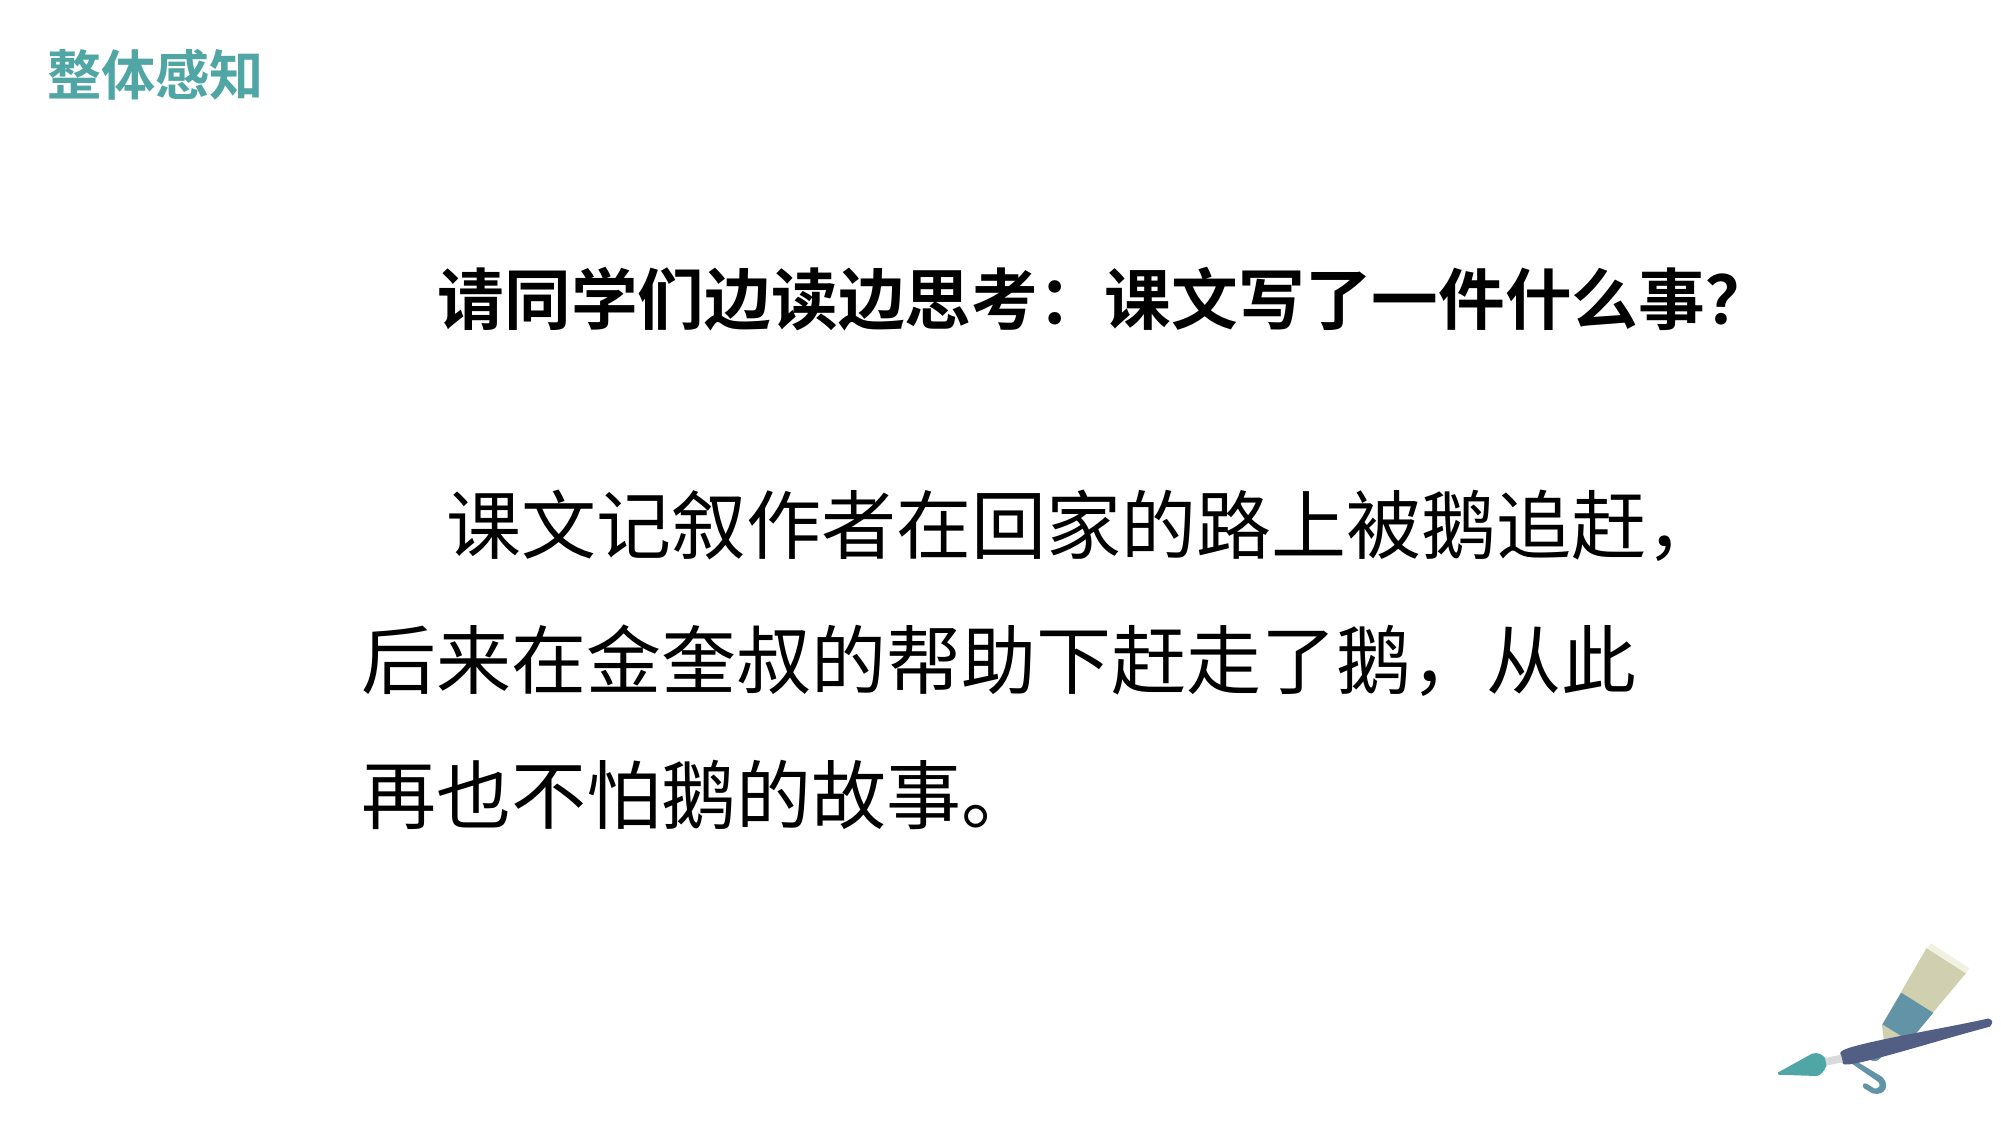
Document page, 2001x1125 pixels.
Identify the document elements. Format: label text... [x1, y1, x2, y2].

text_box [1811, 945, 1974, 1125]
text_box 整体感知 [32, 33, 347, 114]
text_box 课文记叙作者在回家的路上被鹅追赶，后来在金奎叔的帮助下赶走了鹅，从此再也不怕鹅的故事。 [346, 426, 1674, 847]
text_box 请同学们边读边思考：课文写了一件什么事？ [423, 250, 1738, 346]
